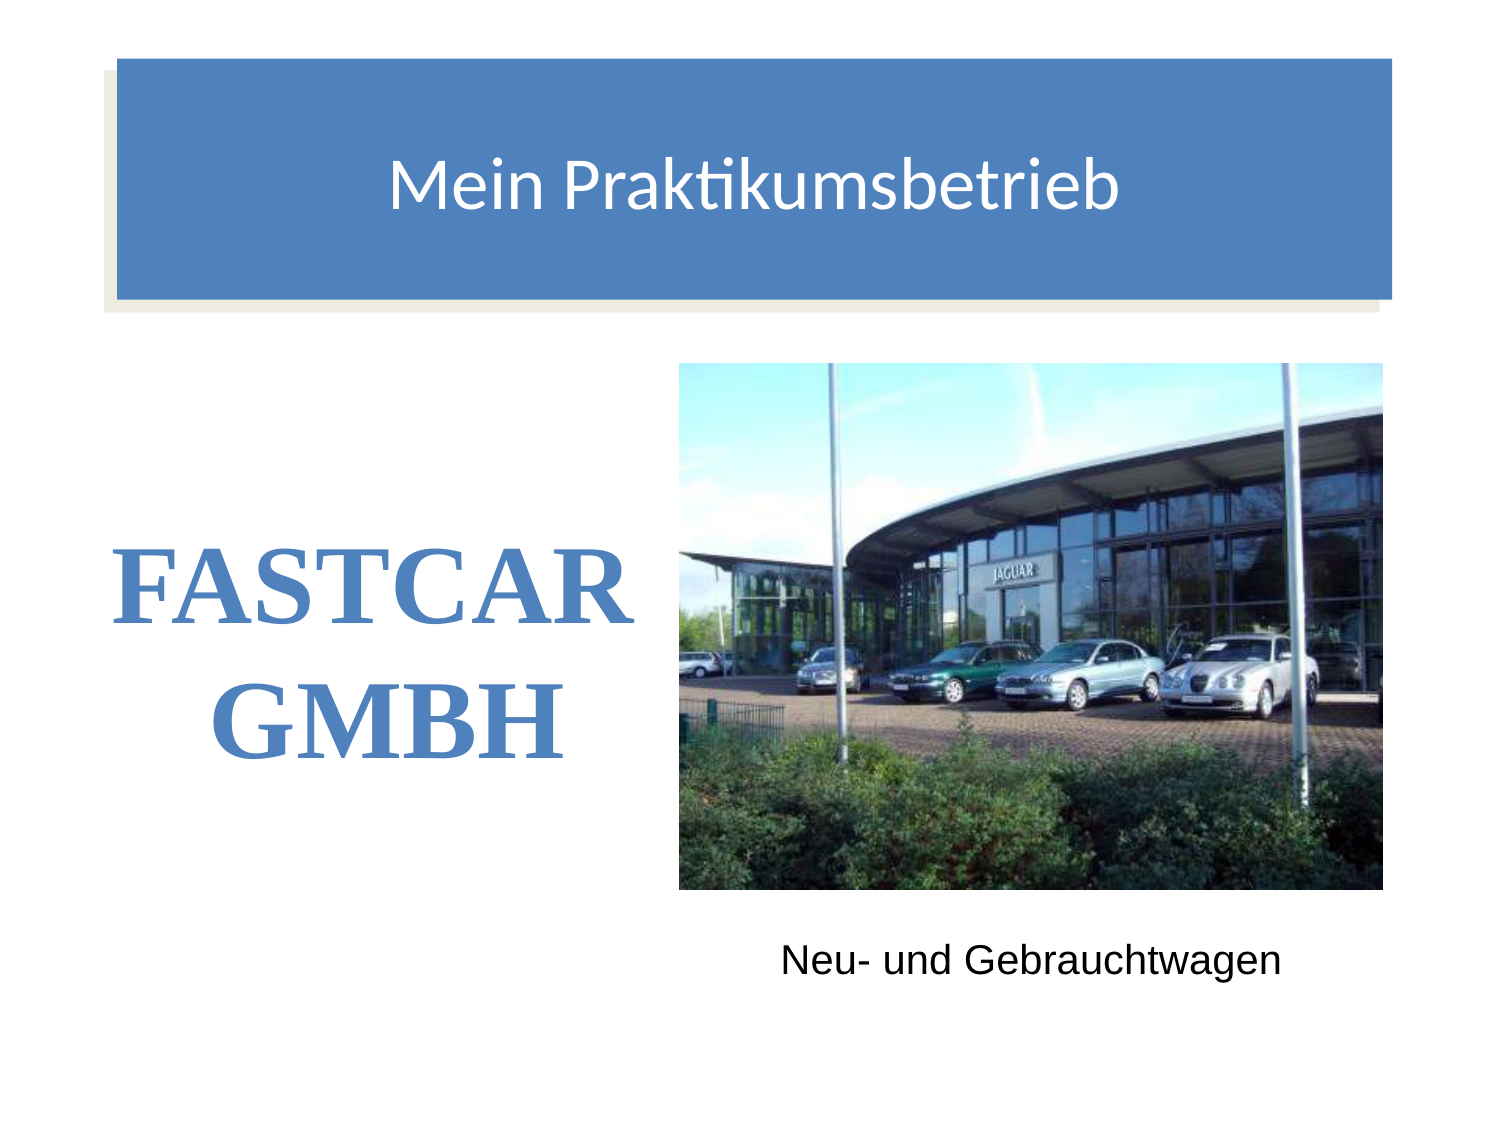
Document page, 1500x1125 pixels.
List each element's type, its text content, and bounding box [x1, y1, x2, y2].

text_box Mein Praktikumsbetrieb [117, 58, 1393, 300]
text_box Neu- und Gebrauchtwagen [691, 925, 1383, 991]
text_box Fastcar GmbH [96, 503, 650, 789]
picture [679, 362, 1383, 890]
